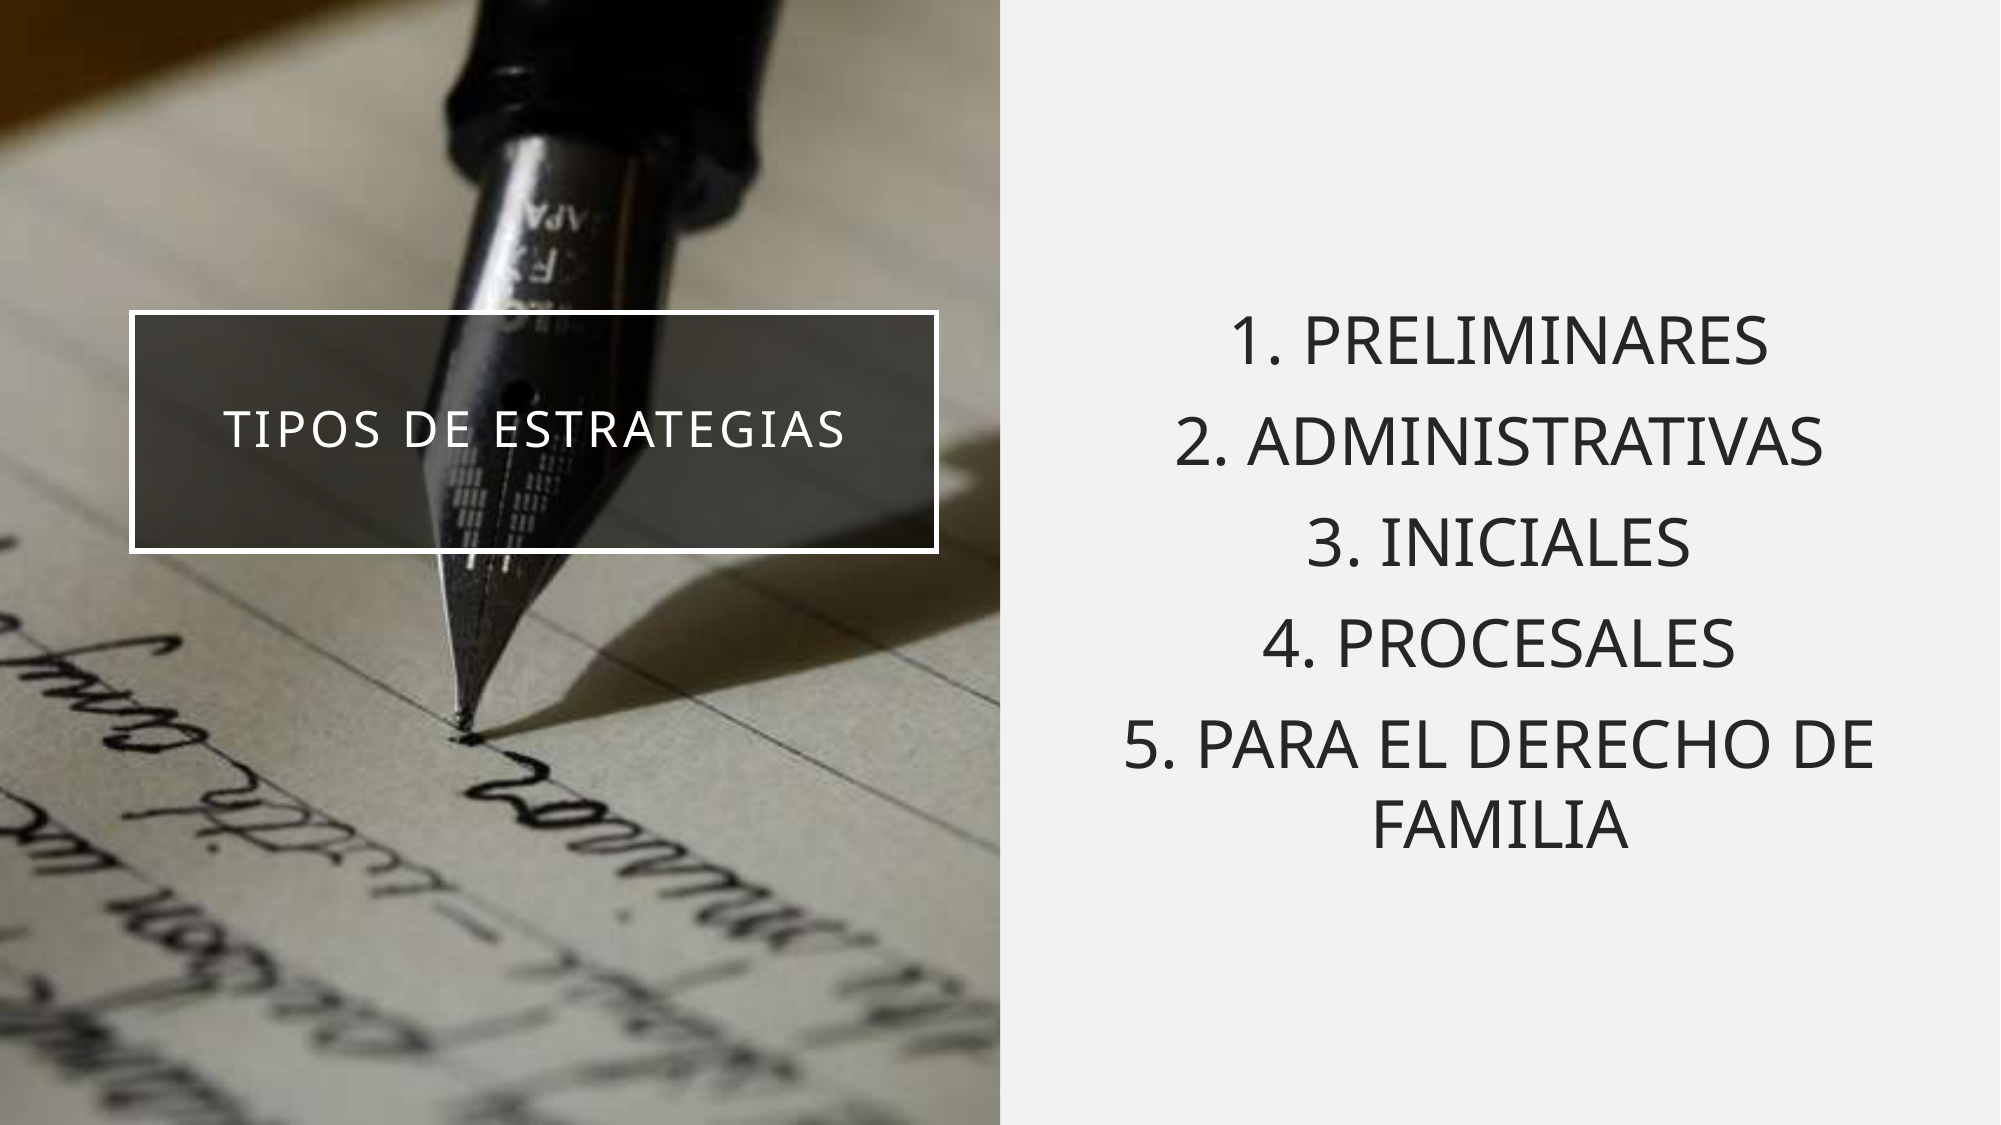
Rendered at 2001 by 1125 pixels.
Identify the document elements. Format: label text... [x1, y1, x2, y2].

picture [0, 0, 1001, 1125]
list 1. PRELIMINARES 2. ADMINISTRATIVAS 3. INICIALES 4. PROCESALES 5. PARA EL DERECHO DE FAMILIA [1001, 0, 2000, 1125]
